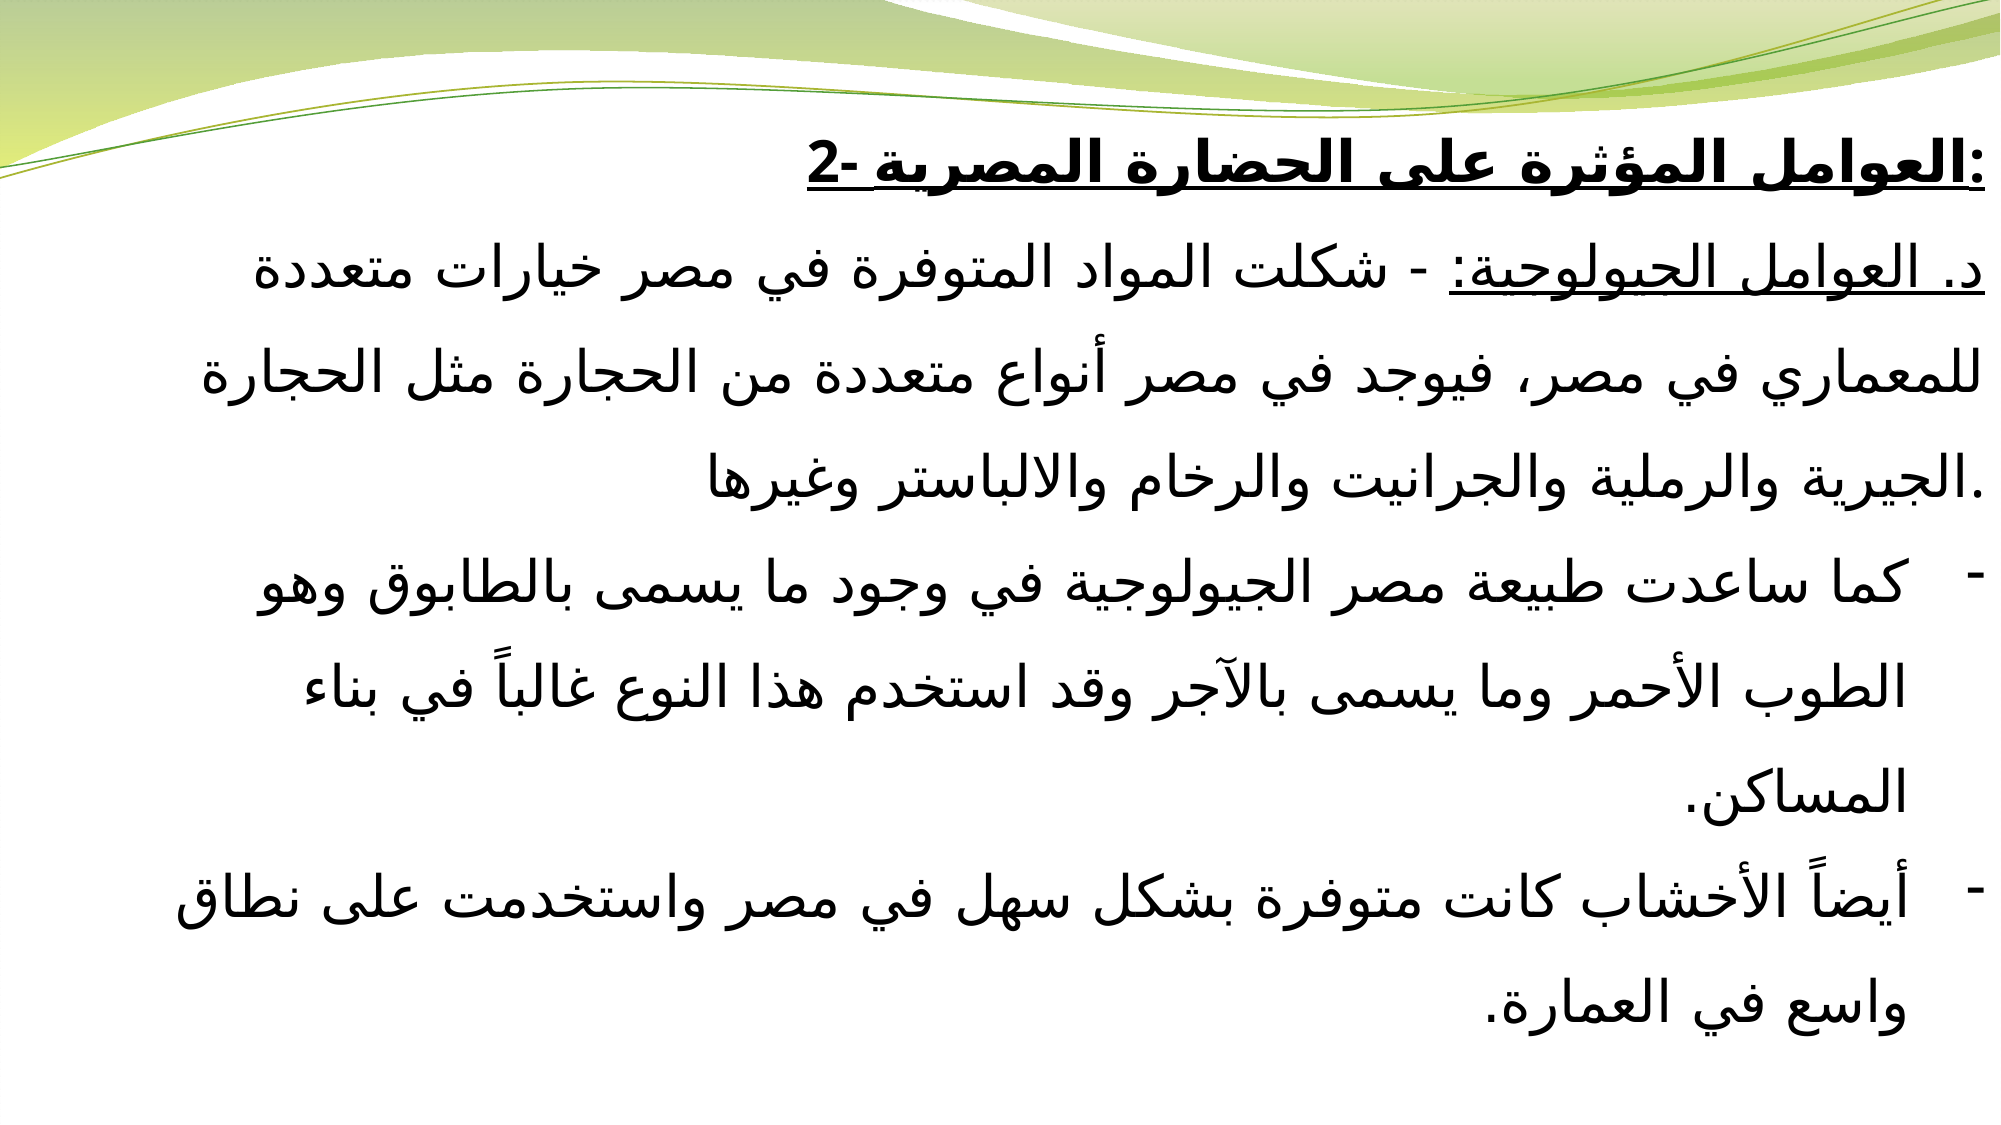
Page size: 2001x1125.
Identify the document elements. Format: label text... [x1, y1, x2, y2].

text_box 2- العوامل المؤثرة على الحضارة المصرية: د. العوامل الجيولوجية: - شكلت المواد المتوفرة في مصر خيارات متعددة للمعماري في مصر، فيوجد في مصر أنواع متعددة من الحجارة مثل الحجارة الجيرية والرملية والجرانيت والرخام والالباستر وغيرها. كما ساعدت طبيعة مصر الجيولوجية في وجود ما يسمى بالطابوق وهو الطوب الأحمر وما يسمى بالآجر وقد استخدم هذا النوع غالباً في بناء المساكن. أيضاً الأخشاب كانت متوفرة بشكل سهل في مصر واستخدمت على نطاق واسع في العمارة. [75, 81, 2000, 1125]
